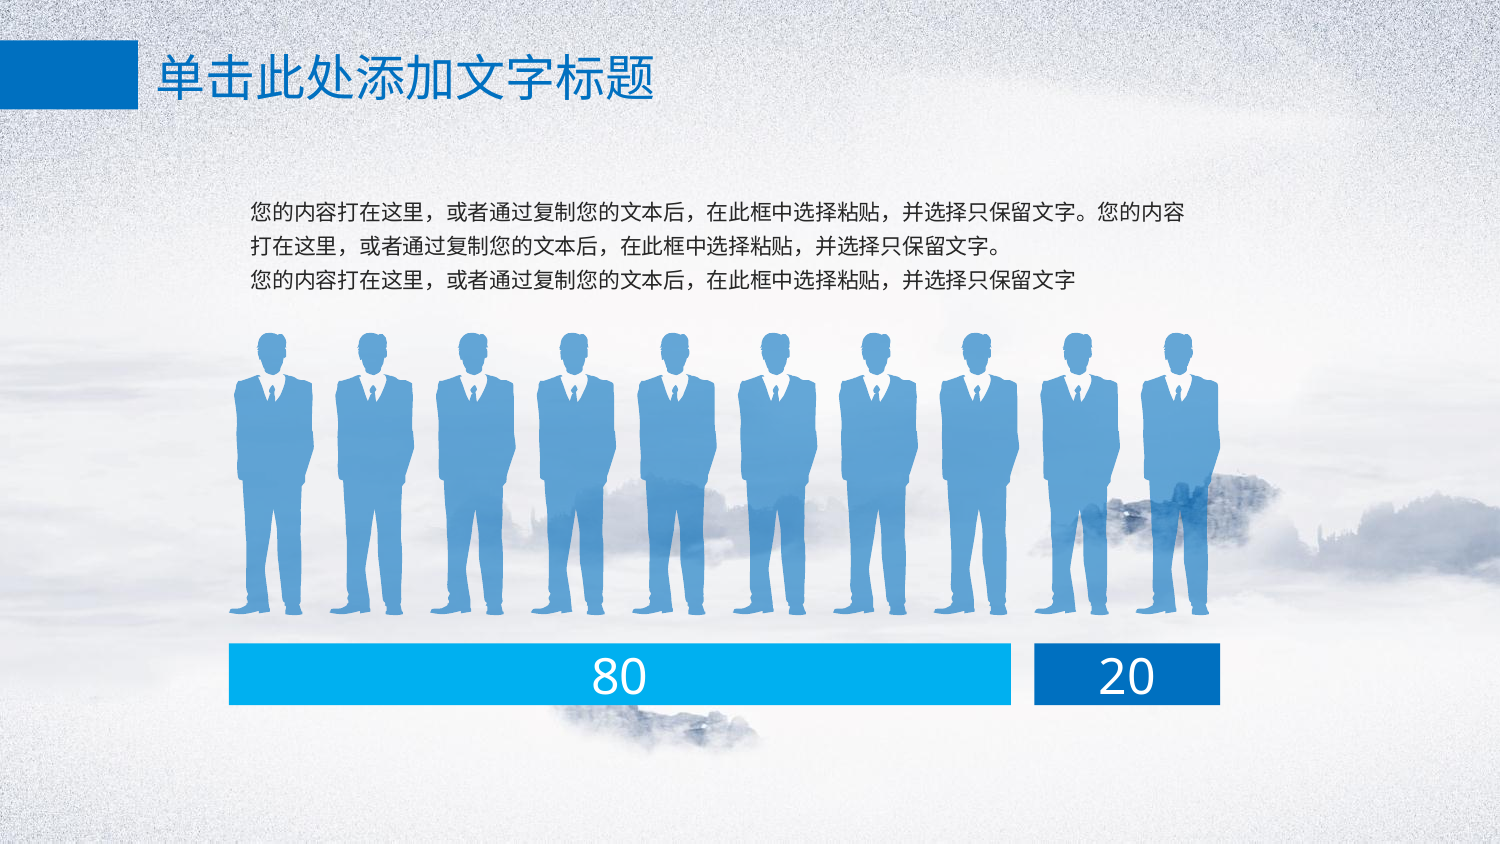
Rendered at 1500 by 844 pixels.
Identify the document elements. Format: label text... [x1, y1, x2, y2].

text_box [860, 332, 891, 376]
text_box [329, 374, 415, 616]
text_box [961, 332, 992, 376]
text_box [659, 332, 690, 376]
text_box [632, 374, 717, 616]
text_box [759, 332, 790, 376]
text_box [1163, 332, 1193, 376]
text_box [228, 374, 314, 616]
text_box [1034, 374, 1120, 616]
text_box [530, 374, 617, 616]
text_box [256, 332, 287, 376]
text_box [732, 374, 818, 616]
text_box [559, 332, 589, 376]
text_box [356, 332, 387, 376]
text_box 20 [1033, 642, 1221, 706]
text_box [1062, 332, 1093, 376]
text_box 您的内容打在这里，或者通过复制您的文本后，在此框中选择粘贴，并选择只保留文字。您的内容打在这里，或者通过复制您的文本后，在此框中选择粘贴，并选择只保留文字。 您的内容打在这里，或者通过复制您的文本后，在此框中选择粘贴，并选择只保留文字 [236, 183, 1202, 301]
picture [0, 0, 1500, 844]
text_box [833, 374, 918, 616]
text_box [933, 374, 1020, 616]
text_box [1135, 374, 1221, 616]
text_box [430, 374, 516, 616]
text_box [457, 332, 489, 376]
text_box 80 [228, 642, 1012, 706]
